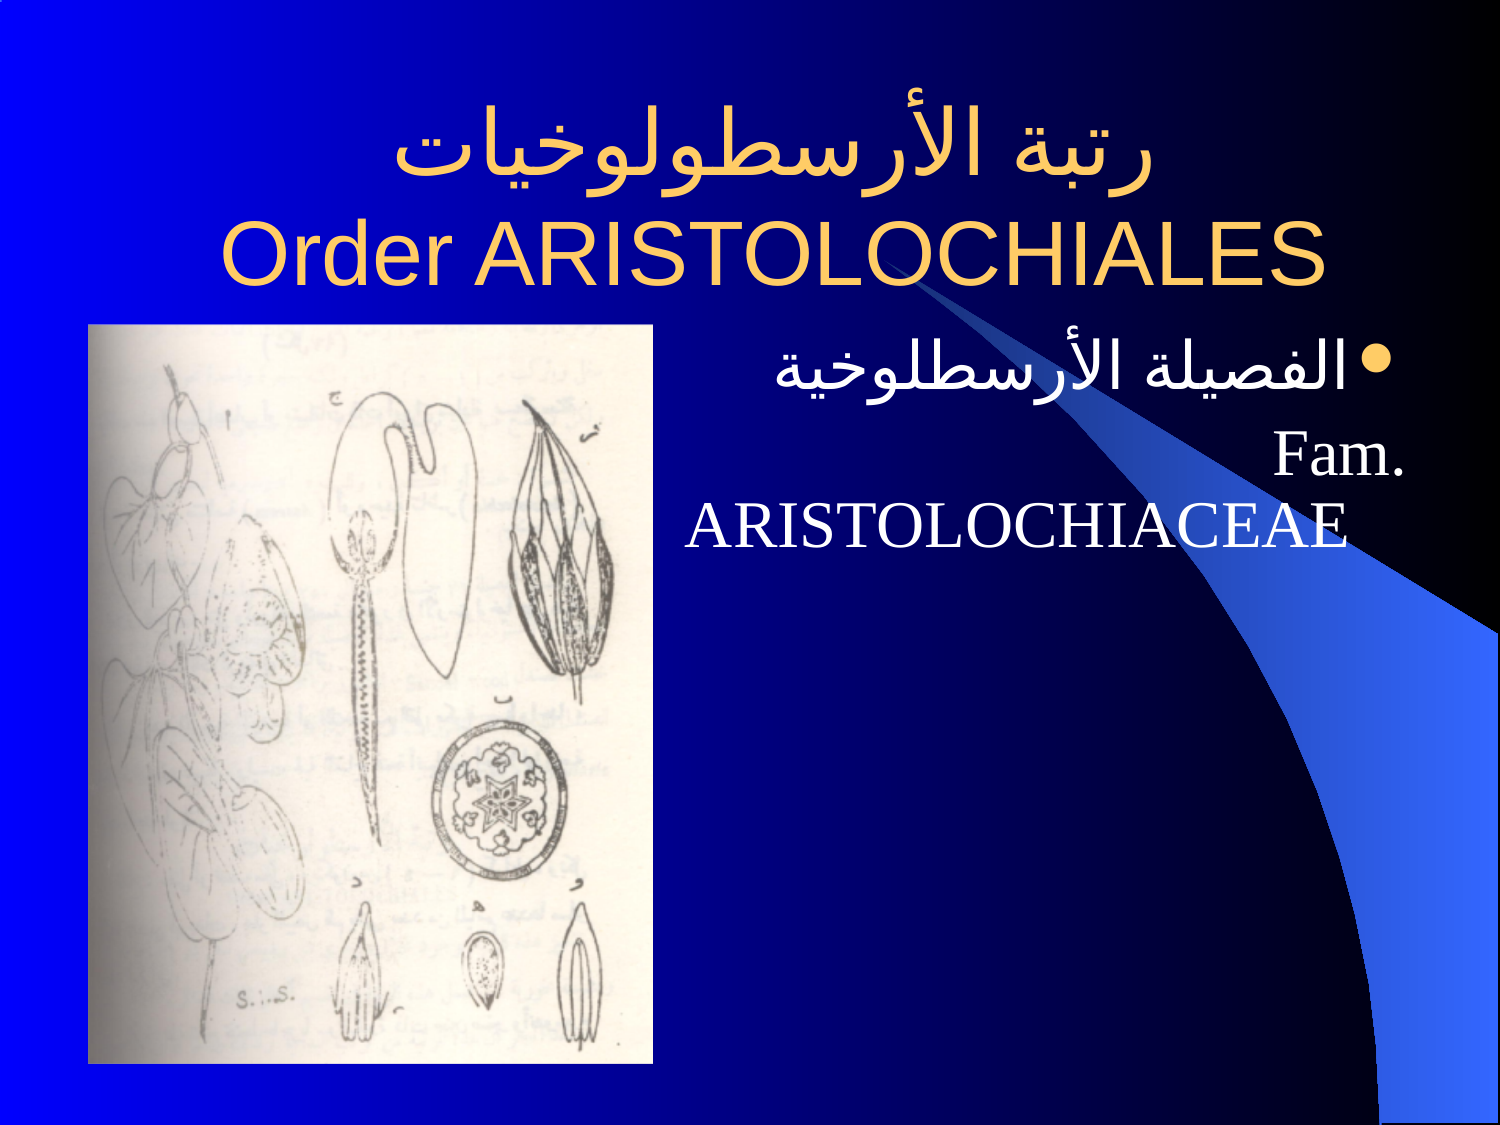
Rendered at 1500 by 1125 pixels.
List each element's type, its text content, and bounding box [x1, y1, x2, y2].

picture [87, 324, 653, 1064]
list الفصيلة الأرسطلوخية Fam. ARISTOLOCHIACEAE [653, 324, 1438, 1051]
title رتبة الأرسطولوخيات Order ARISTOLOCHIALES [111, 99, 1438, 288]
